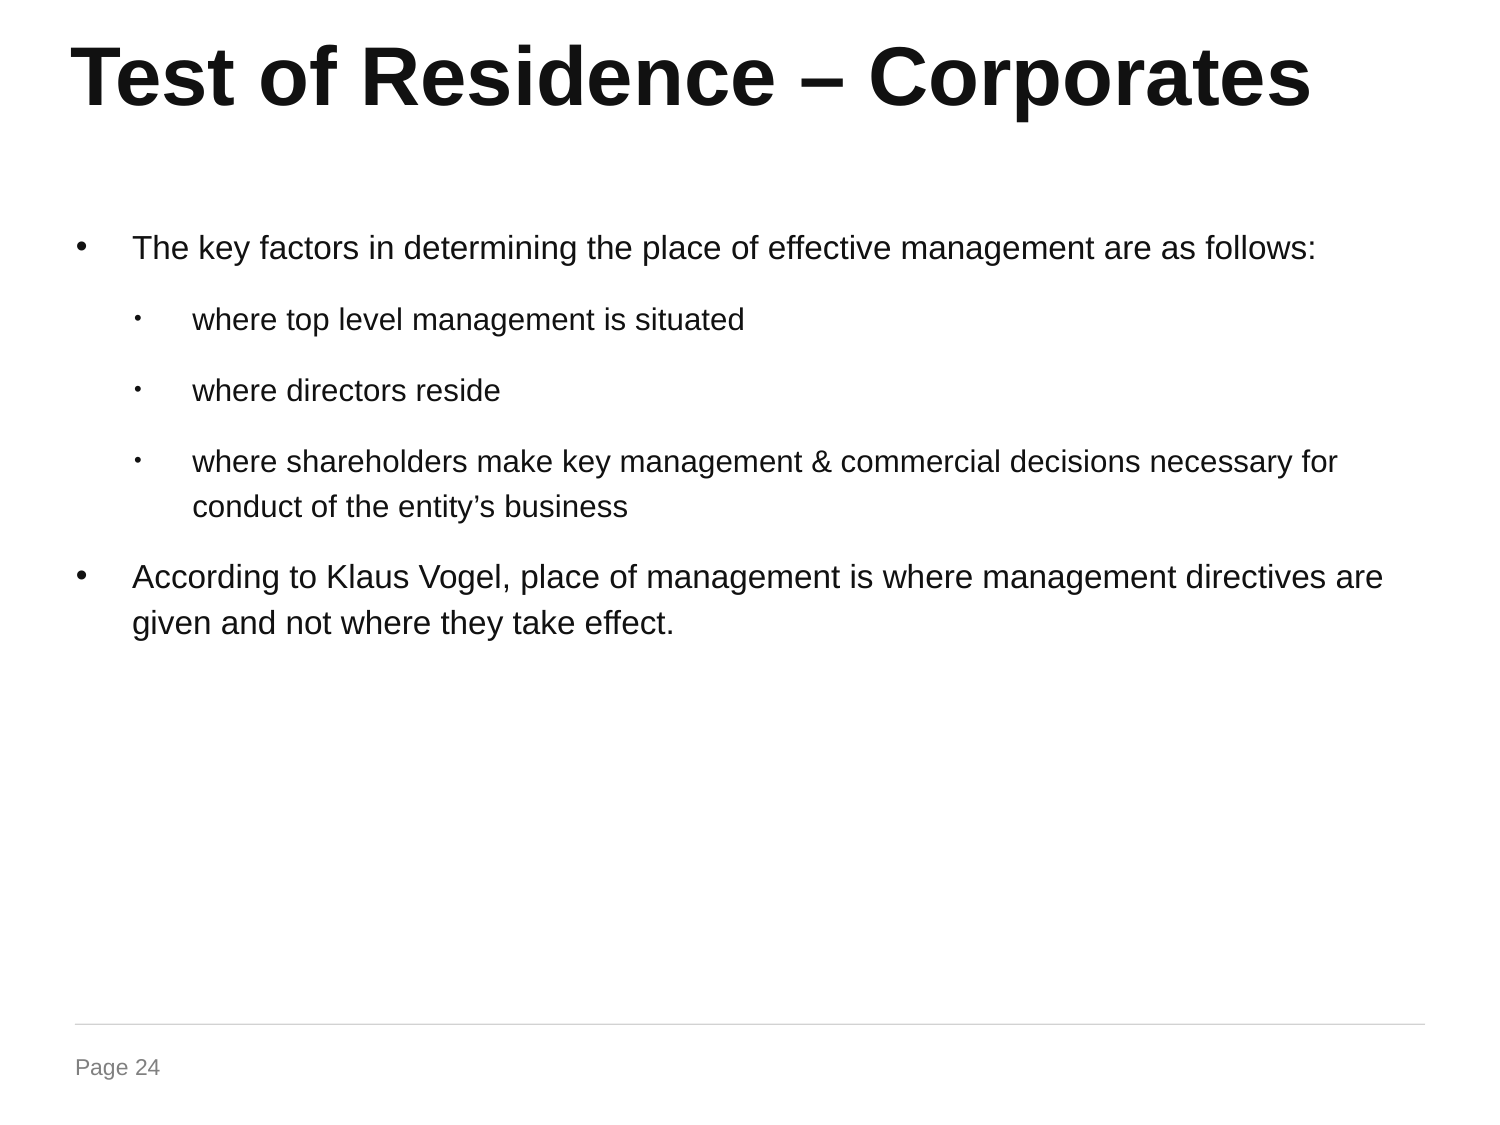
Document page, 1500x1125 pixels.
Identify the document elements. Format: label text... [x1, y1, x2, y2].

text_box The key factors in determining the place of effective management are as follows: where top level management is situated where directors reside where shareholders make key management & commercial decisions necessary for conduct of the entity’s business According to Klaus Vogel, place of management is where management directives are given and not where they take effect. [75, 219, 1427, 1049]
title Test of Residence – Corporates [70, 37, 1422, 180]
